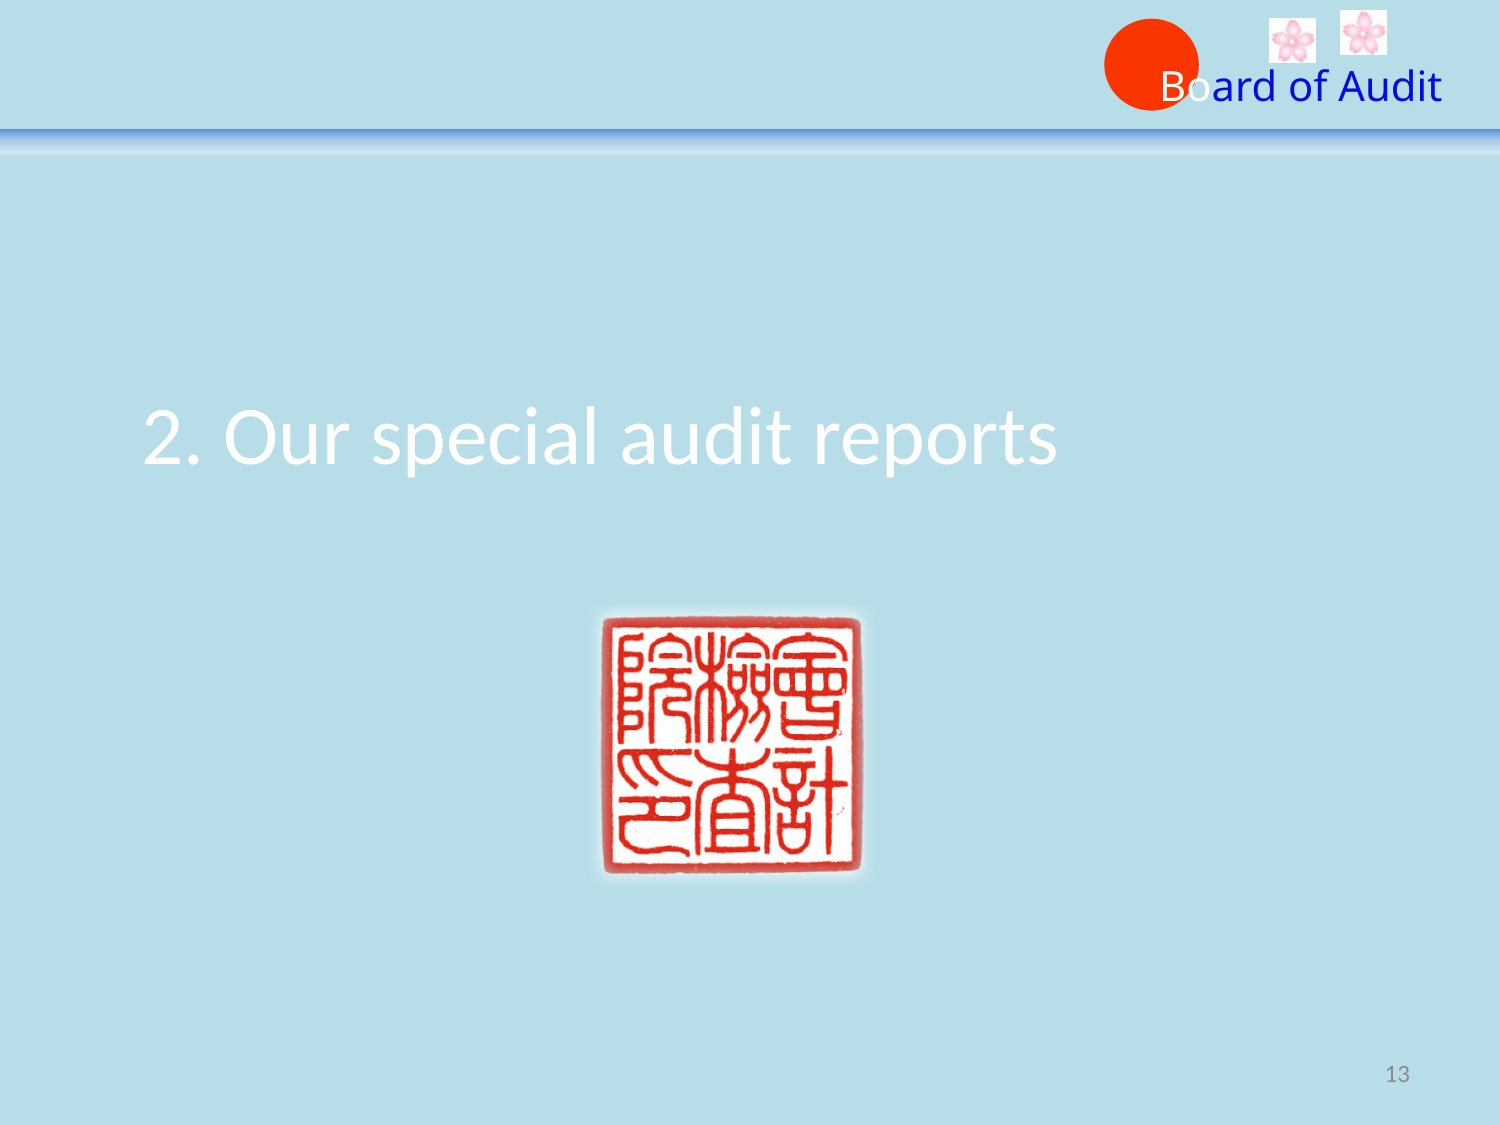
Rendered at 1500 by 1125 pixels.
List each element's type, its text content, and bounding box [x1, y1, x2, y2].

picture [1340, 10, 1387, 55]
picture [584, 597, 879, 892]
picture [1269, 18, 1316, 63]
slide_number 13 [1074, 1042, 1425, 1103]
text_box 2. Our special audit reports [126, 373, 1094, 489]
